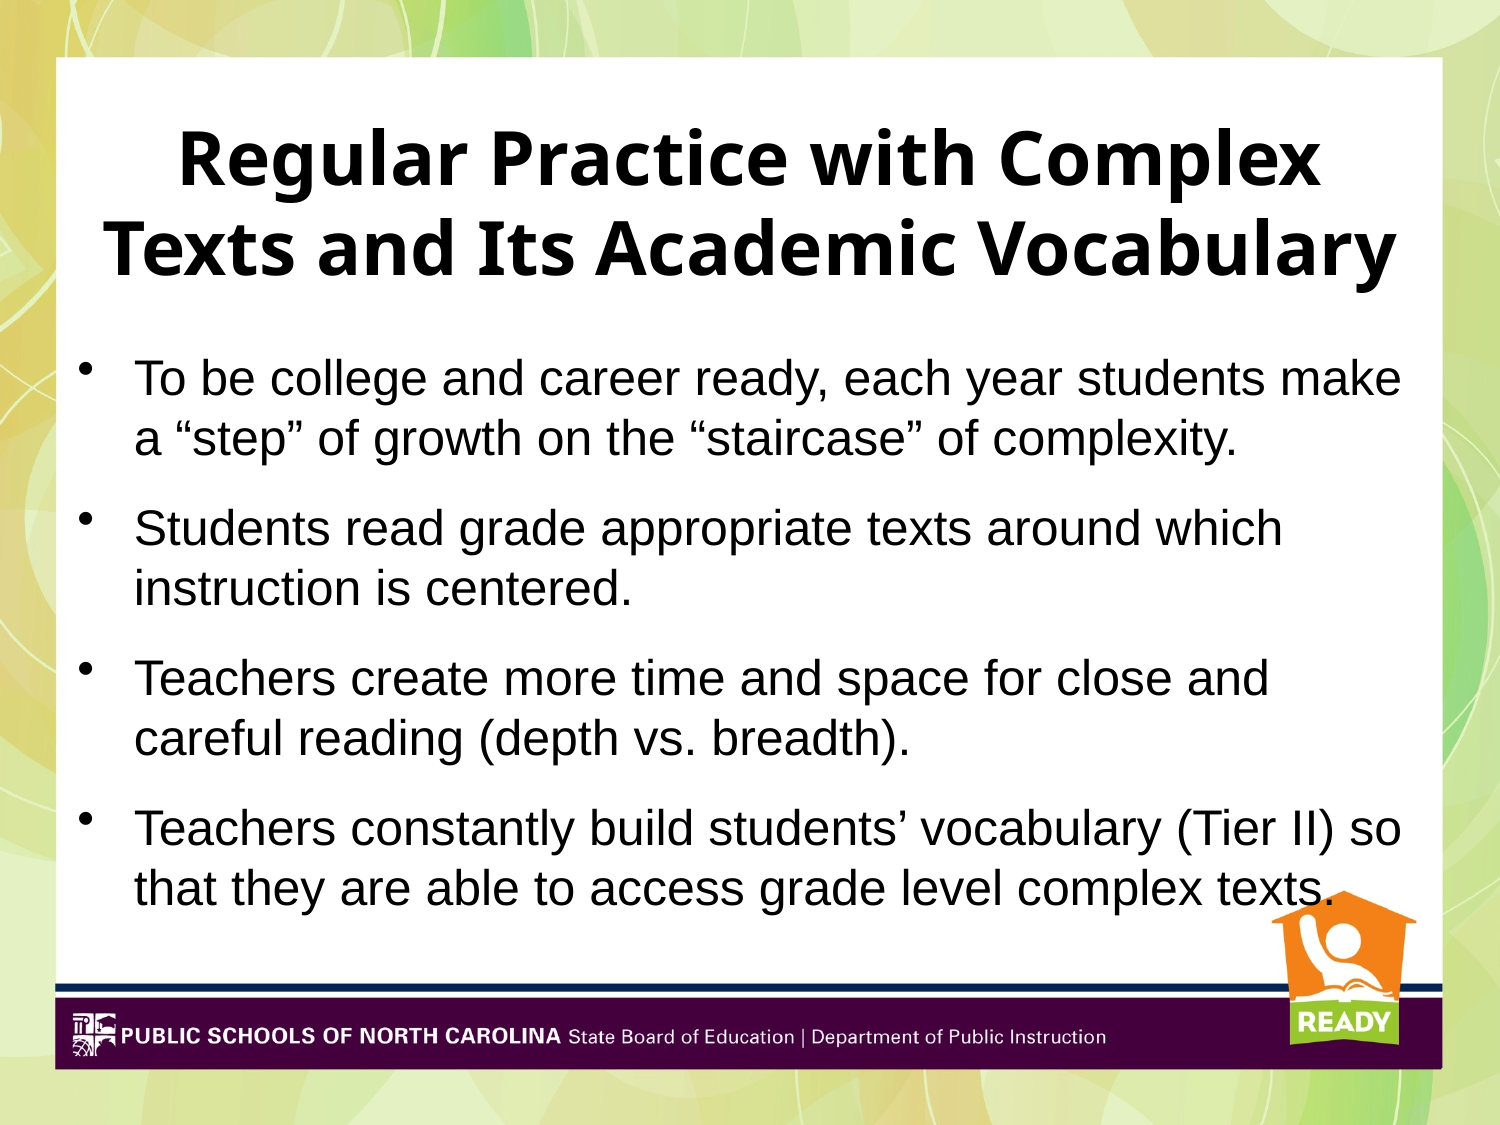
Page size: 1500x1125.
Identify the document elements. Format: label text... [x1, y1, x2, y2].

title Regular Practice with Complex Texts and Its Academic Vocabulary [87, 87, 1413, 313]
picture [0, 0, 1500, 1125]
list To be college and career ready, each year students make a “step” of growth on the “staircase” of complexity. Students read grade appropriate texts around which instruction is centered. Teachers create more time and space for close and careful reading (depth vs. breadth). Teachers constantly build students’ vocabulary (Tier II) so that they are able to access grade level complex texts. [62, 337, 1426, 963]
